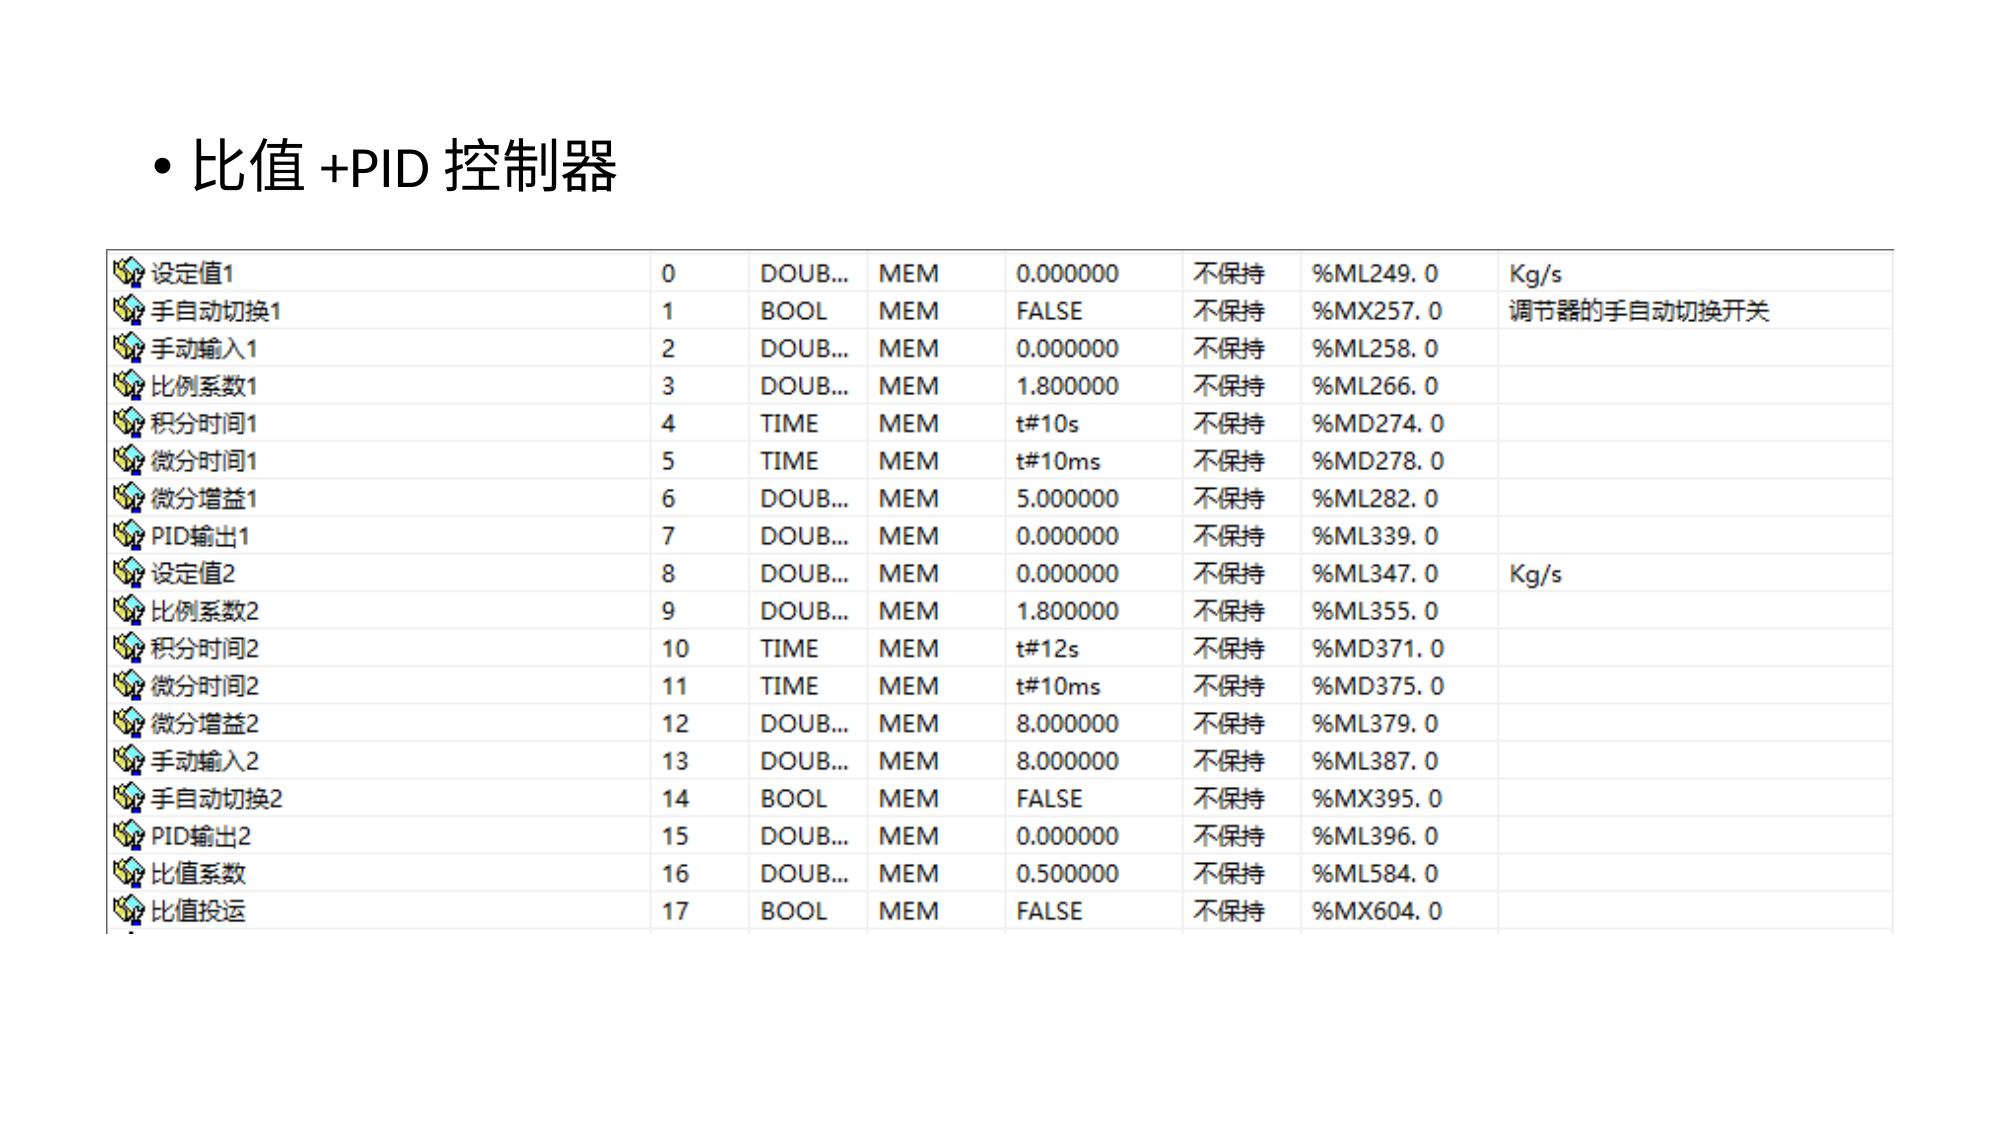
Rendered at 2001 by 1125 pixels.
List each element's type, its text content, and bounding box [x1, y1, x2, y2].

picture [106, 249, 1894, 934]
title 比值+PID控制器 [137, 59, 1863, 249]
